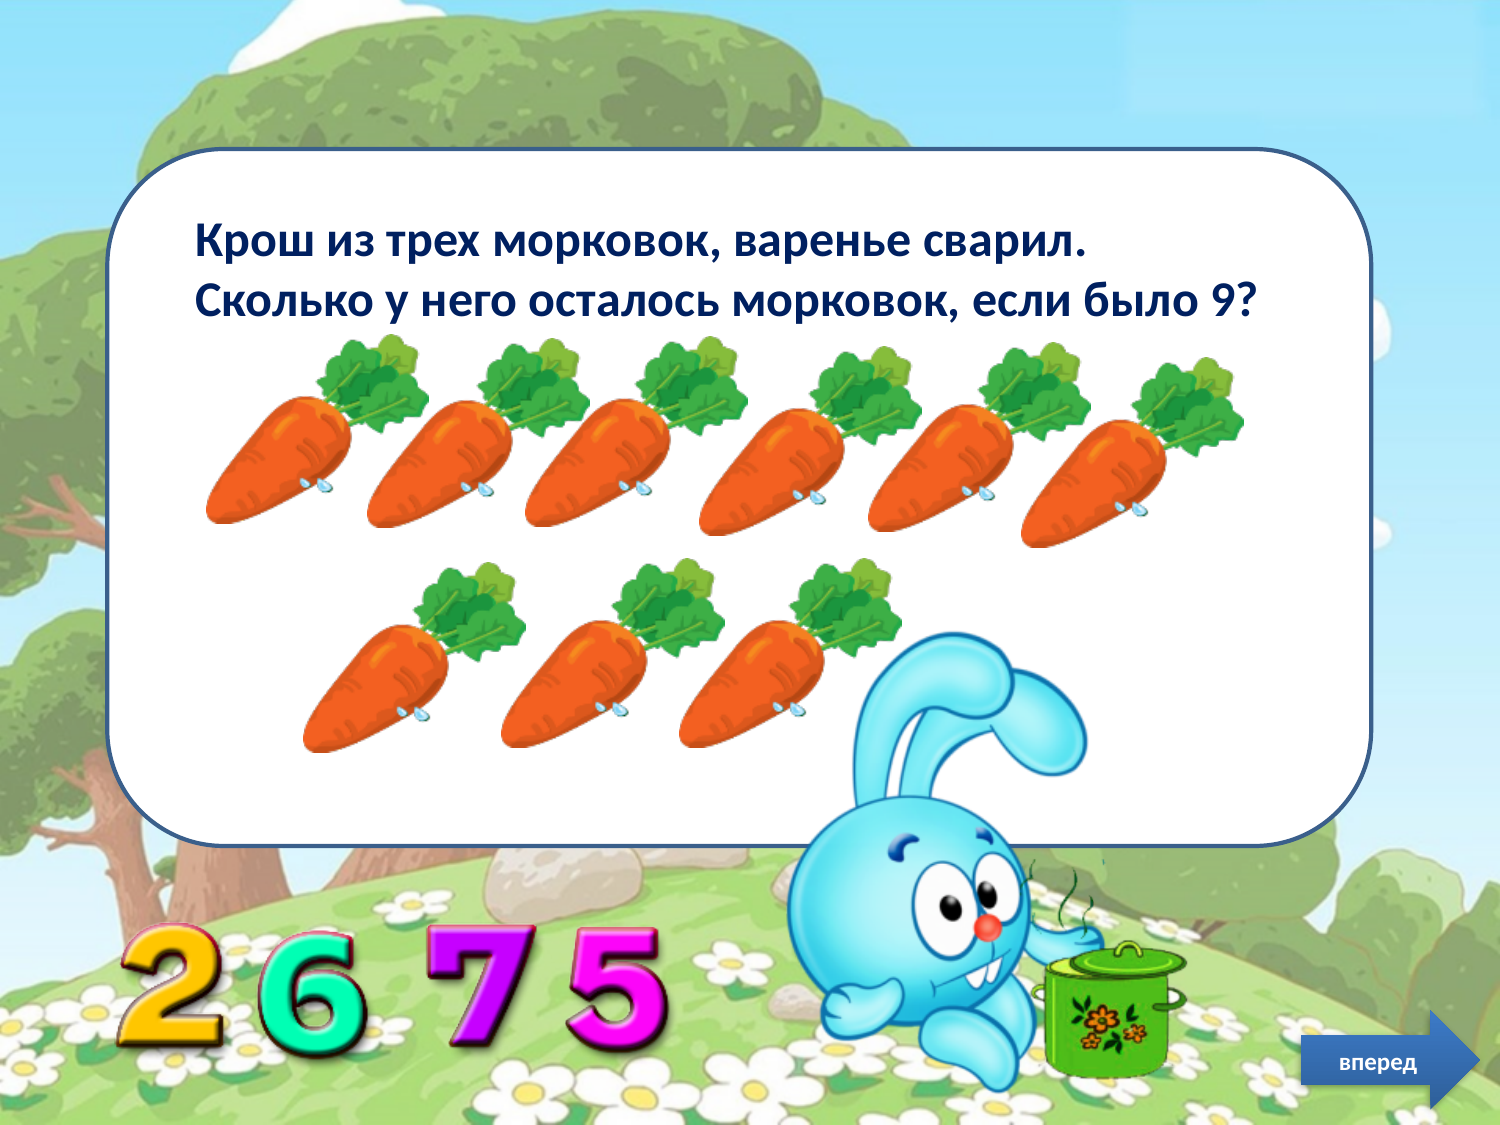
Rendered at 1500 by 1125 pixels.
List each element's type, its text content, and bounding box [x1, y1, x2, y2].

picture [406, 912, 693, 1068]
text_box [105, 146, 1374, 849]
picture [206, 333, 1245, 548]
text_box вперед [1301, 1010, 1480, 1110]
picture [96, 911, 393, 1072]
picture [302, 558, 1222, 1114]
text_box Крош из трех морковок, варенье сварил. Сколько у него осталось морковок, если было 9? [180, 199, 1372, 335]
